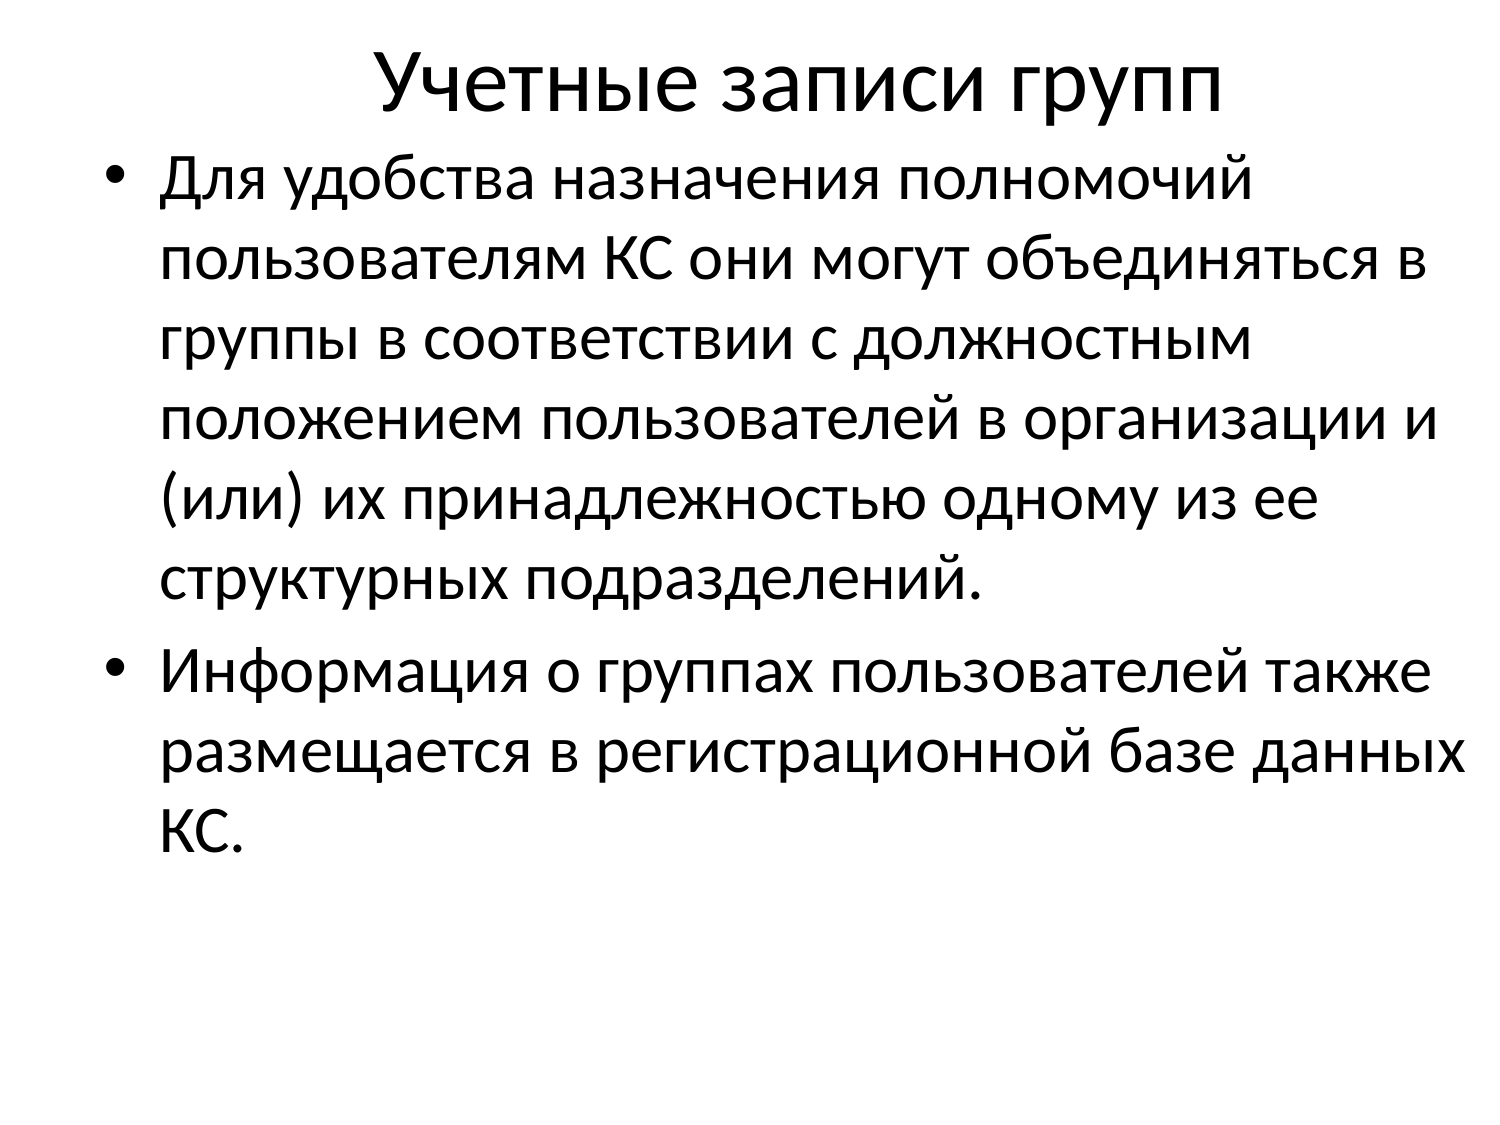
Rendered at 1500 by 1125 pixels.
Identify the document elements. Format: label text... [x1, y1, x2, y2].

list Для удобства назначения полномочий пользователям КС они могут объединяться в группы в соответствии с должностным положением пользователей в организации и (или) их принадлежностью одному из ее структурных подразделений. Информация о группах пользователей также размещается в регистрационной базе данных КС. [88, 125, 1500, 1125]
title Учетные записи групп [100, 0, 1500, 125]
